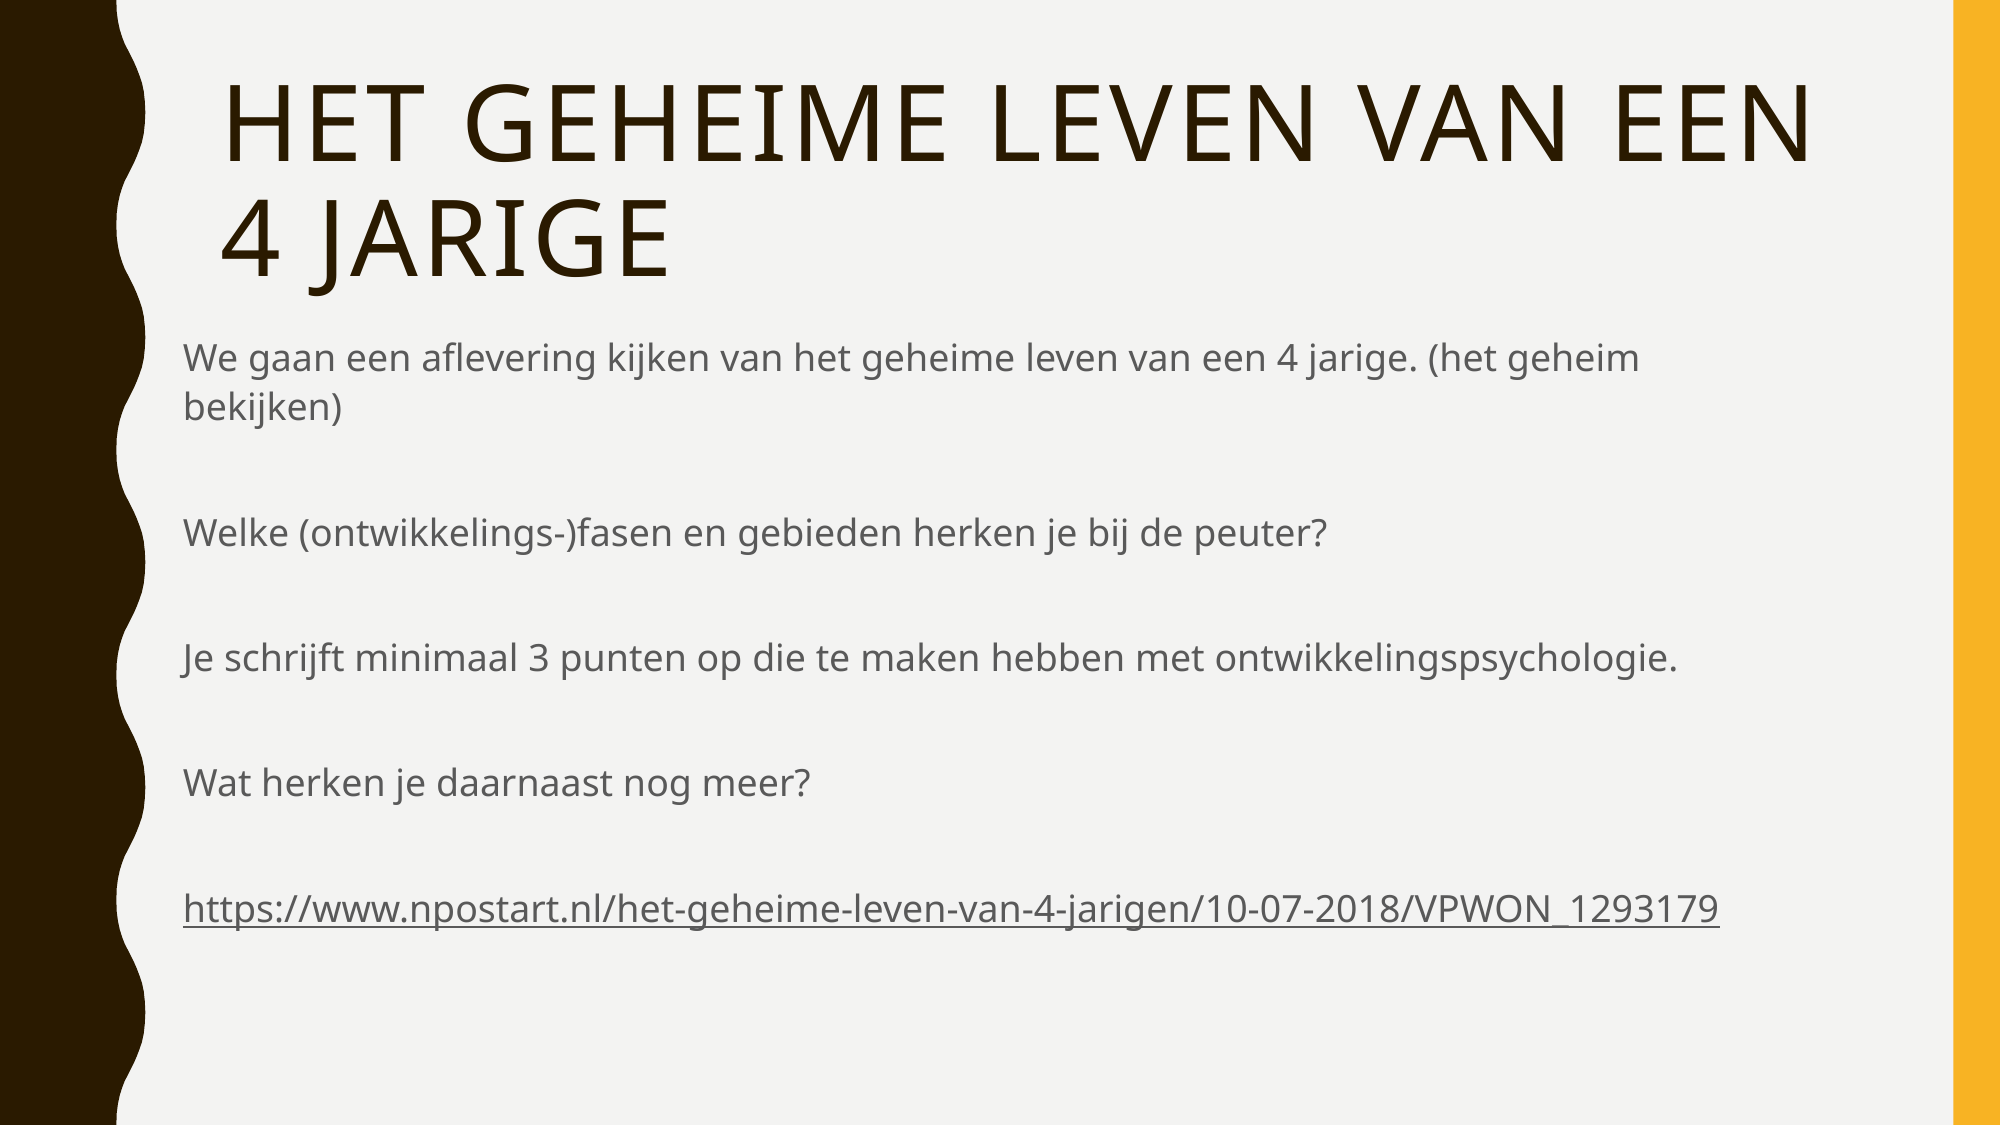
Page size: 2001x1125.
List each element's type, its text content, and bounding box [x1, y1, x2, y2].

title Het geheime leven van een 4 jarige [205, 62, 1875, 308]
list We gaan een aflevering kijken van het geheime leven van een 4 jarige. (het geheim bekijken) Welke (ontwikkelings-)fasen en gebieden herken je bij de peuter? Je schrijft minimaal 3 punten op die te maken hebben met ontwikkelingspsychologie. Wat herken je daarnaast nog meer? https://www.npostart.nl/het-geheime-leven-van-4-jarigen/10-07-2018/VPWON_1293179 [168, 321, 1763, 982]
